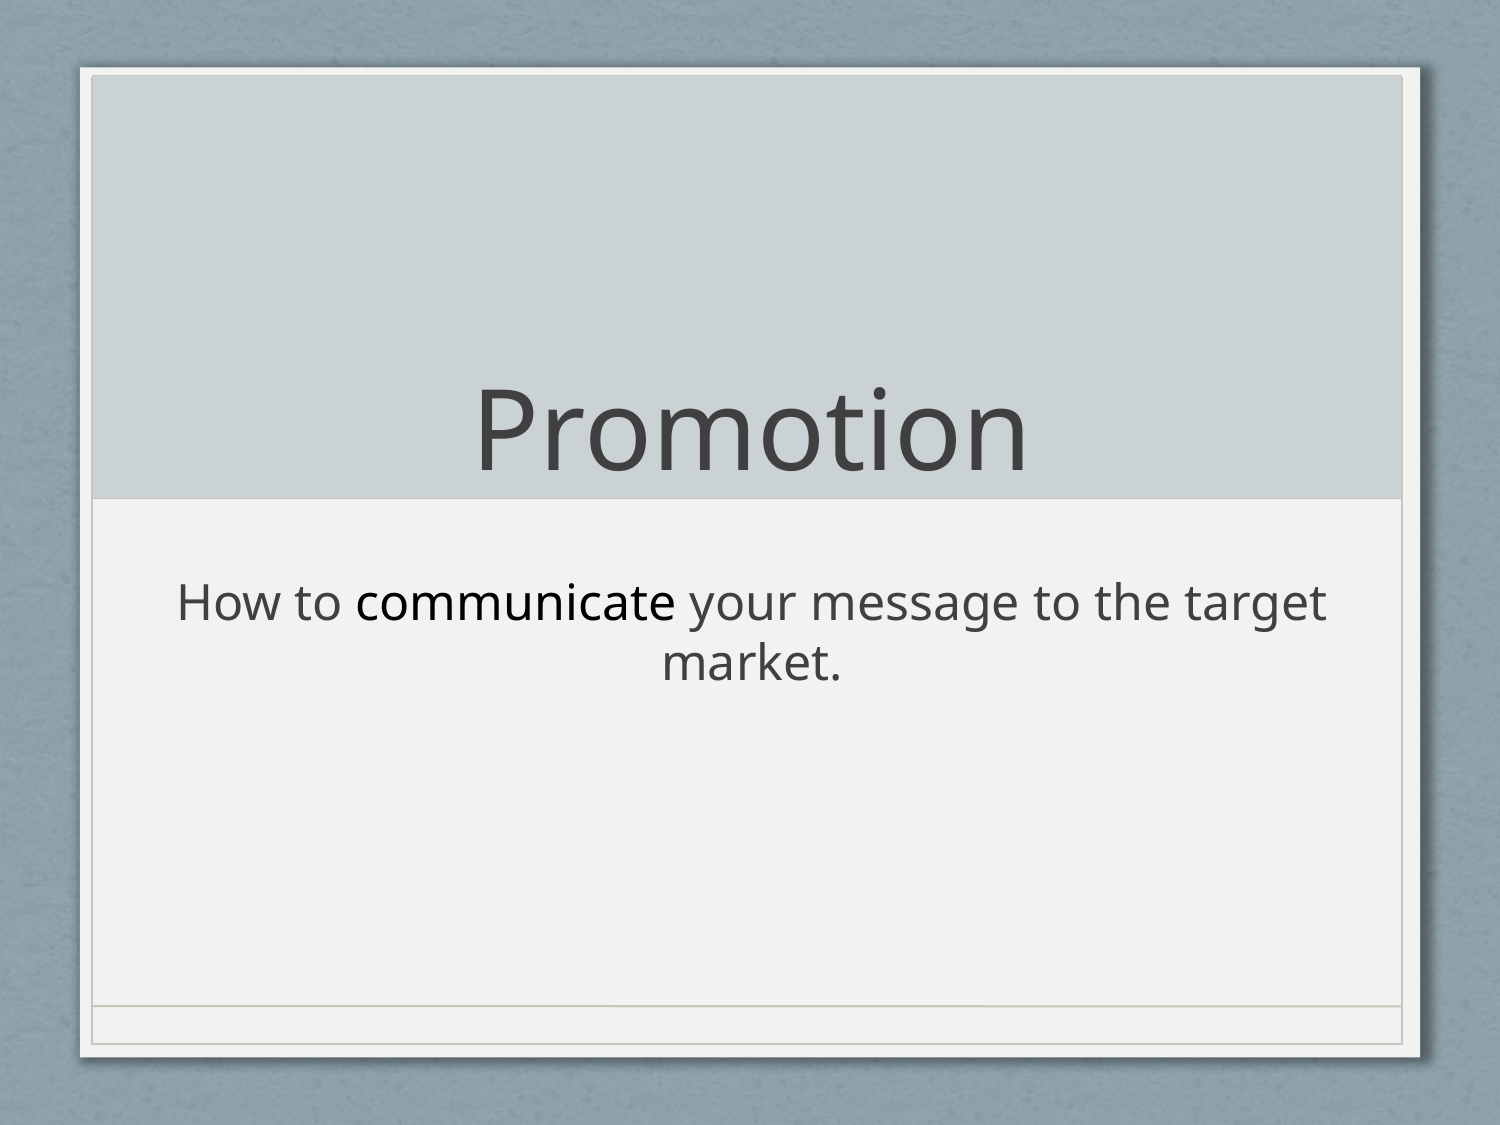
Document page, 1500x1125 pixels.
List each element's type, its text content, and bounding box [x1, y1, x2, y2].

subtitle How to communicate your message to the target market. [150, 562, 1355, 850]
title Promotion [150, 184, 1355, 500]
